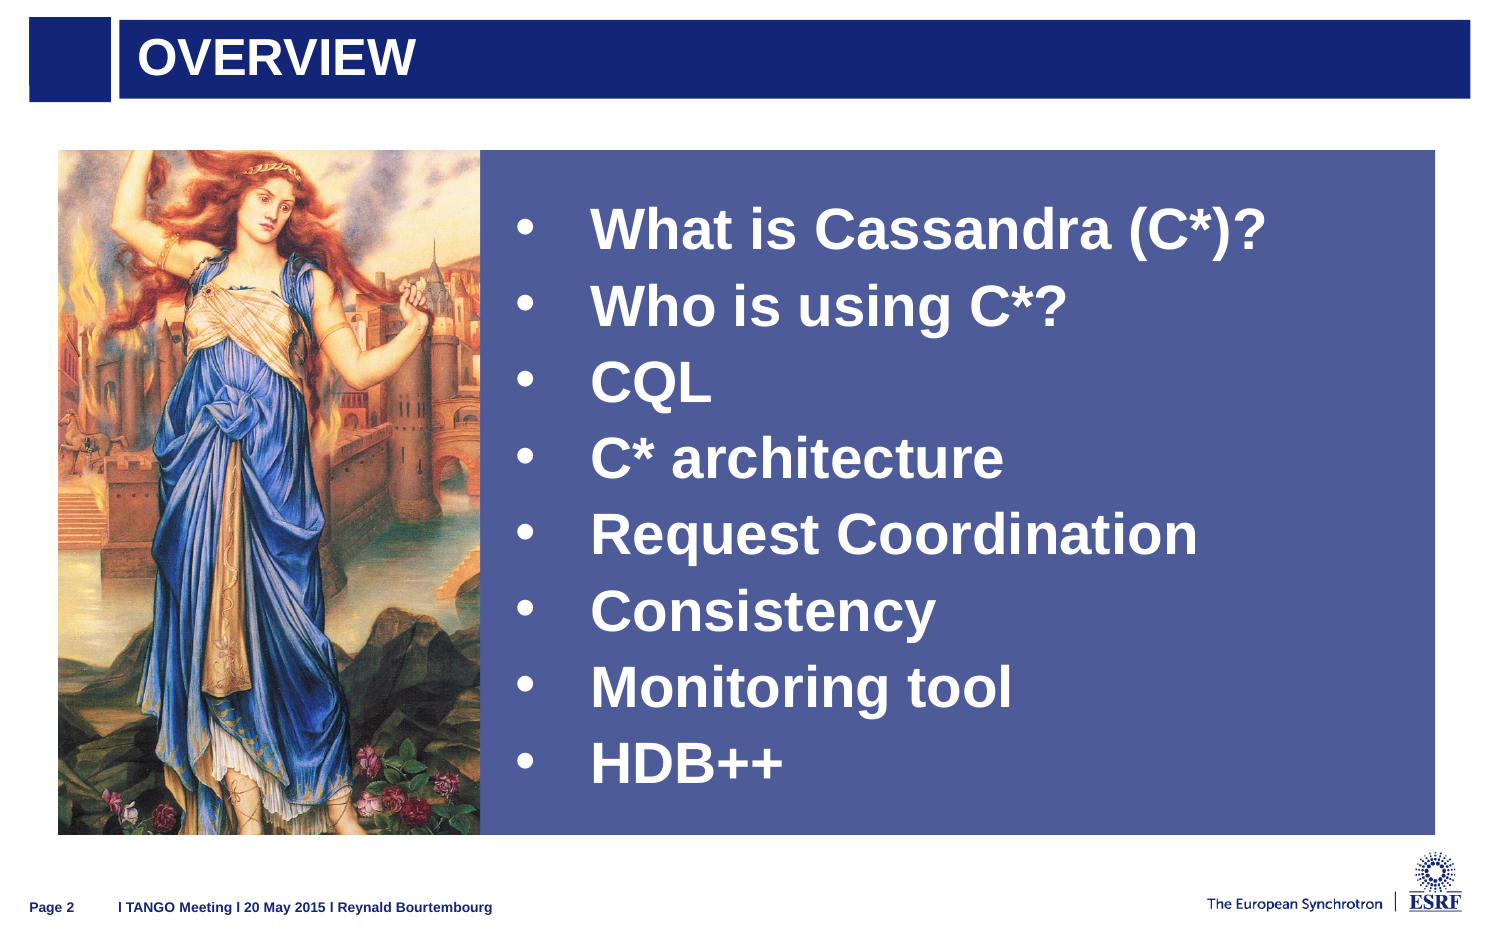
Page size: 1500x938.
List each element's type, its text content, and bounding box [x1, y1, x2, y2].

picture [57, 149, 481, 836]
title Overview [119, 19, 1471, 99]
footer l TANGO Meeting l 20 May 2015 l Reynald Bourtembourg [118, 886, 1122, 916]
slide_number Page 2 [29, 886, 98, 916]
list What is Cassandra (C*)? Who is using C*? CQL C* architecture Request Coordination Consistency Monitoring tool HDB++ [481, 150, 1436, 835]
picture [1175, 831, 1500, 938]
